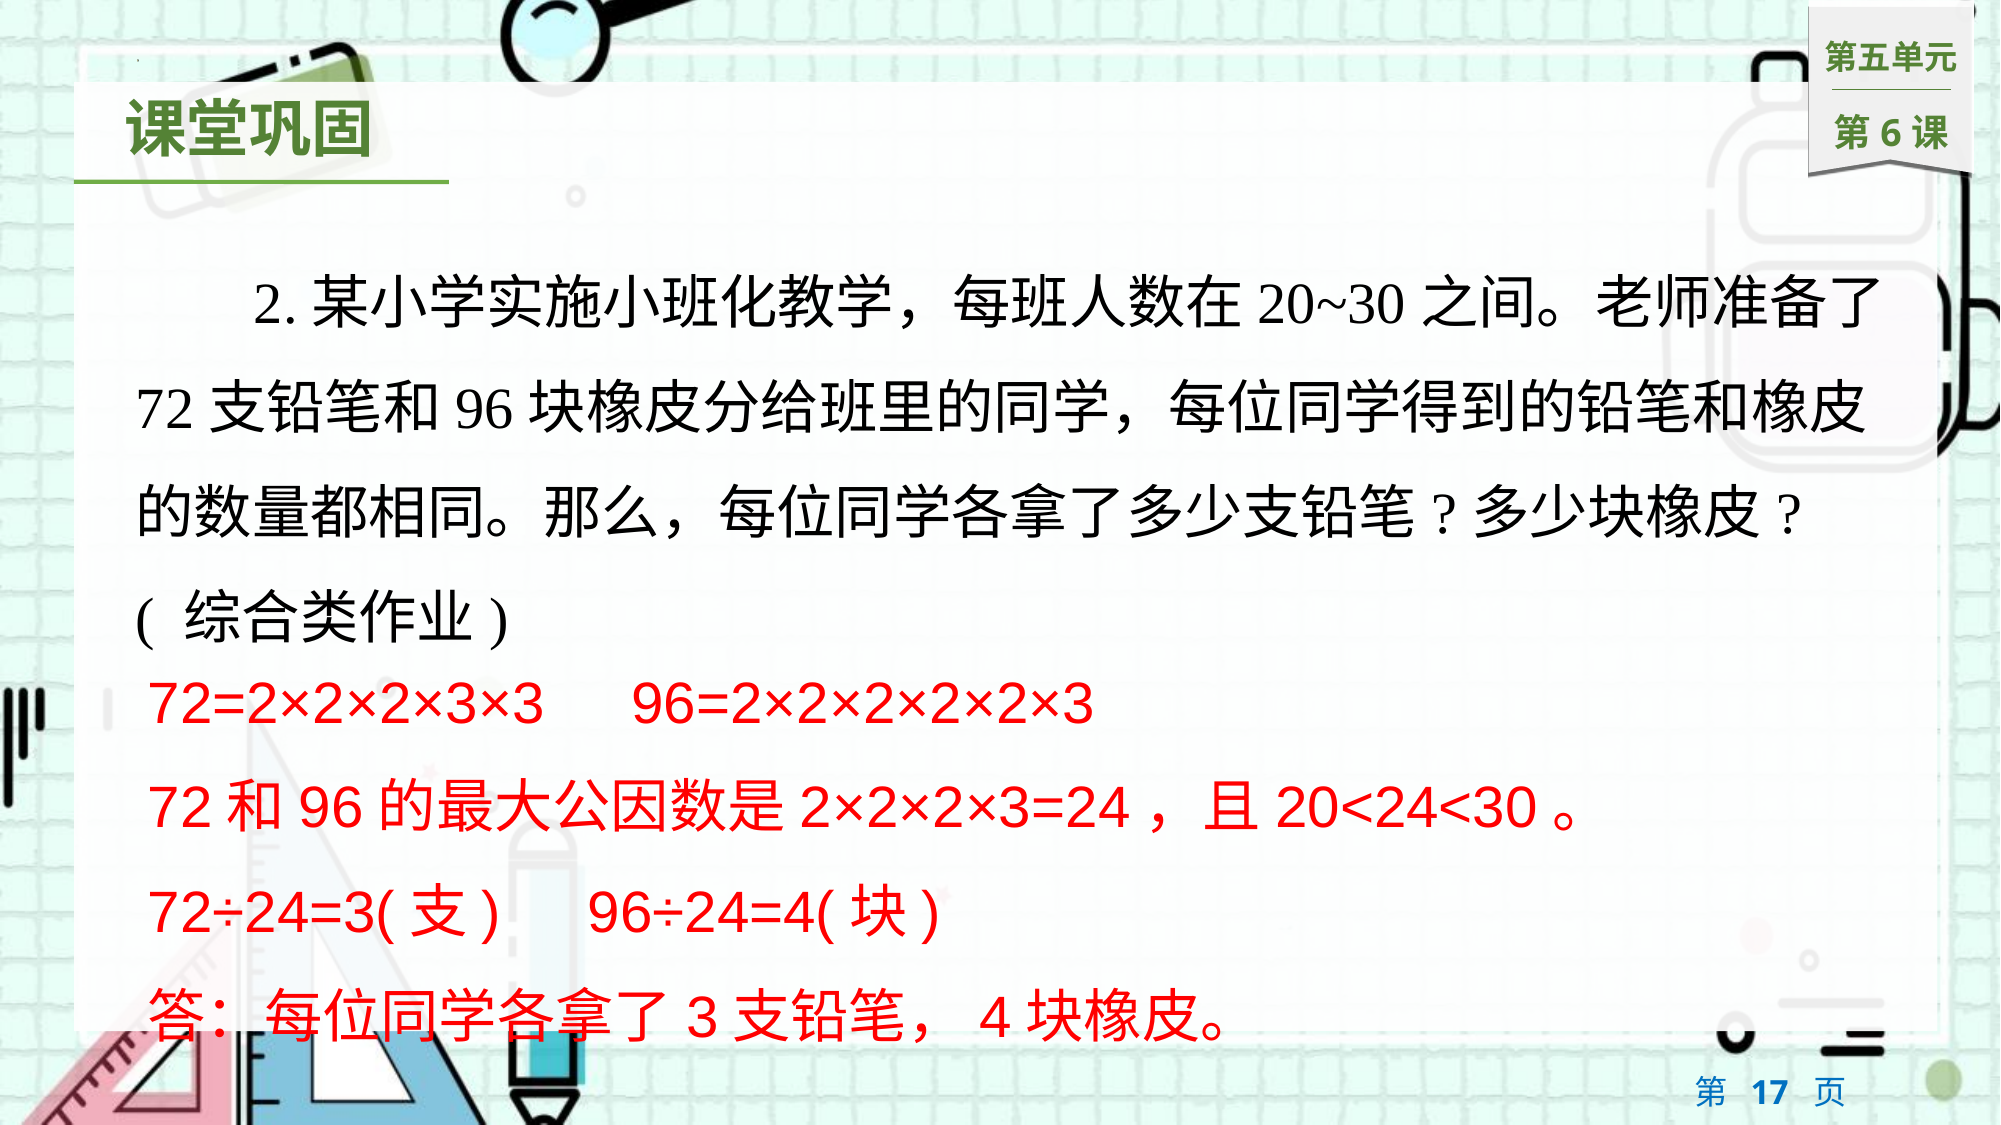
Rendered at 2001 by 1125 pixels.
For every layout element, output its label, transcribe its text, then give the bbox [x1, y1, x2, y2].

picture [1938, 168, 1971, 176]
picture [0, 0, 2000, 1125]
list 2.某小学实施小班化教学，每班人数在20~30之间。老师准备了72支铅笔和96块橡皮分给班里的同学，每位同学得到的铅笔和橡皮的数量都相同。那么，每位同学各拿了多少支铅笔?多少块橡皮?( 综合类作业) [121, 222, 1903, 985]
list 72=2×2×2×3×3 96=2×2×2×2×2×3 72和96的最大公因数是2×2×2×3=24，且20<24<30。 72÷24=3(支) 96÷24=4(块) 答：每位同学各拿了3支铅笔，4块橡皮。 [132, 622, 1780, 728]
